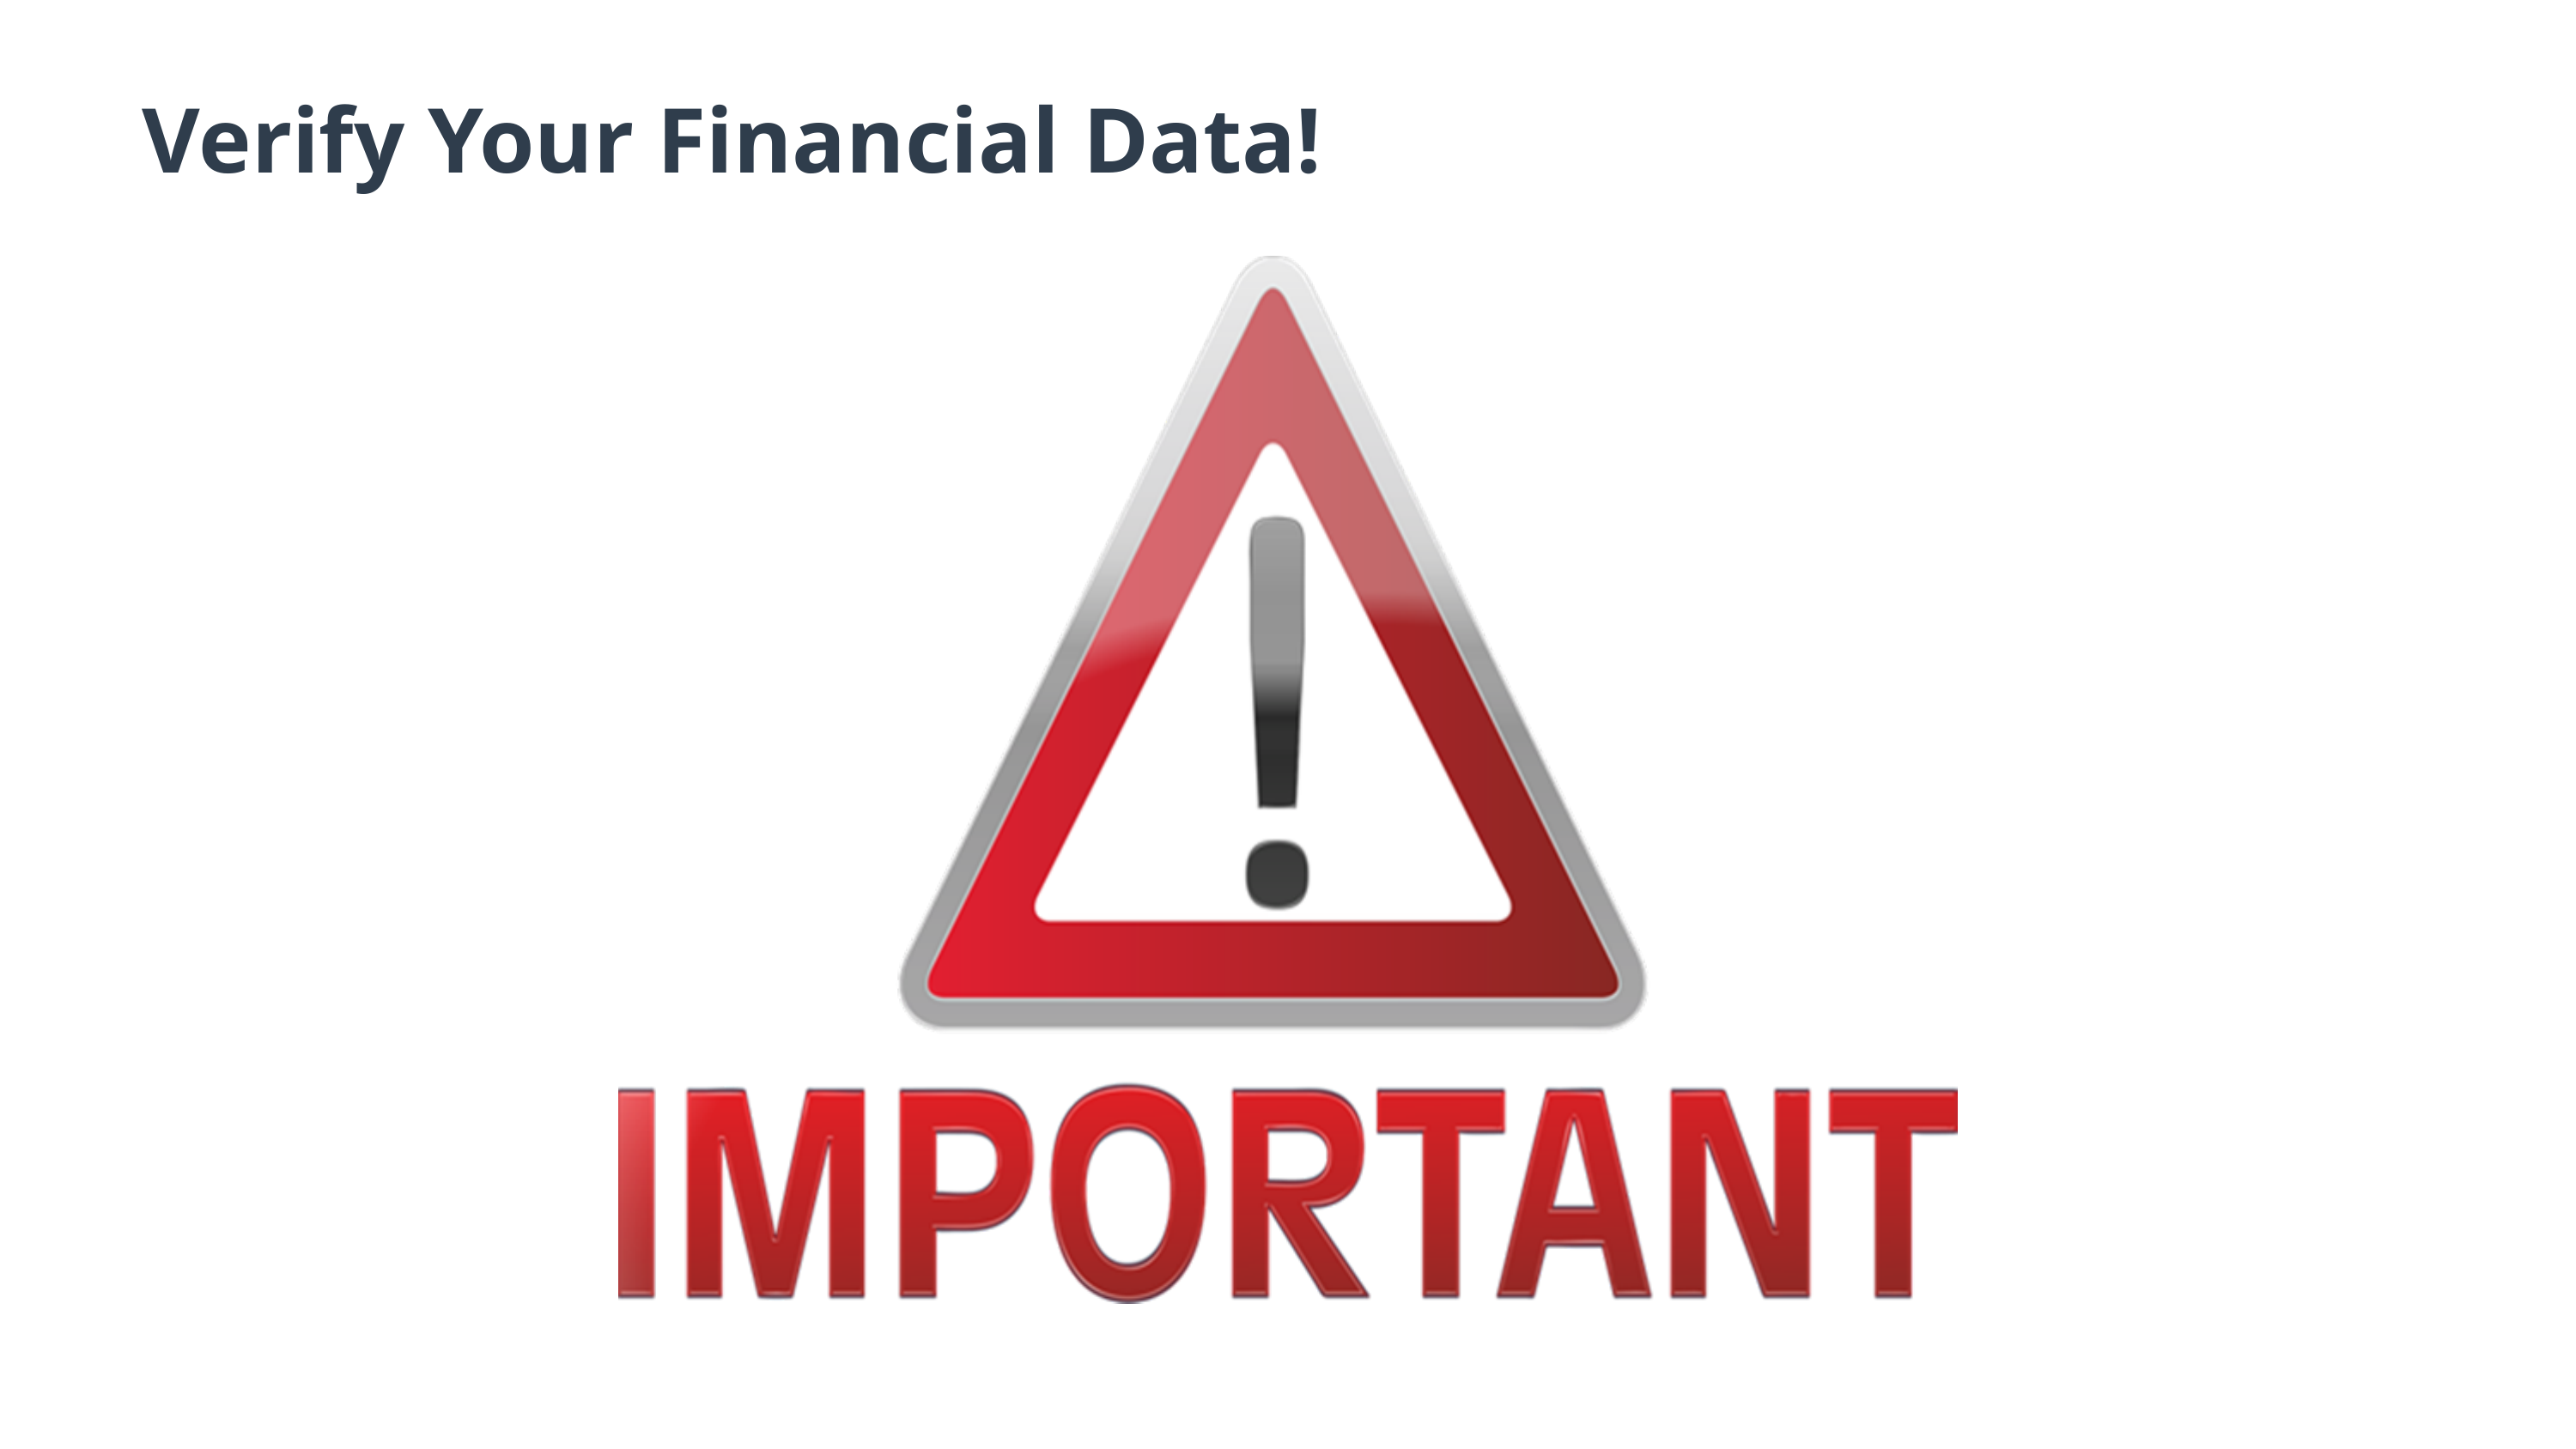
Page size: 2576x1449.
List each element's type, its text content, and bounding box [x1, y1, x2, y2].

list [617, 255, 1959, 1305]
title Verify Your Financial Data! [129, 76, 2447, 232]
